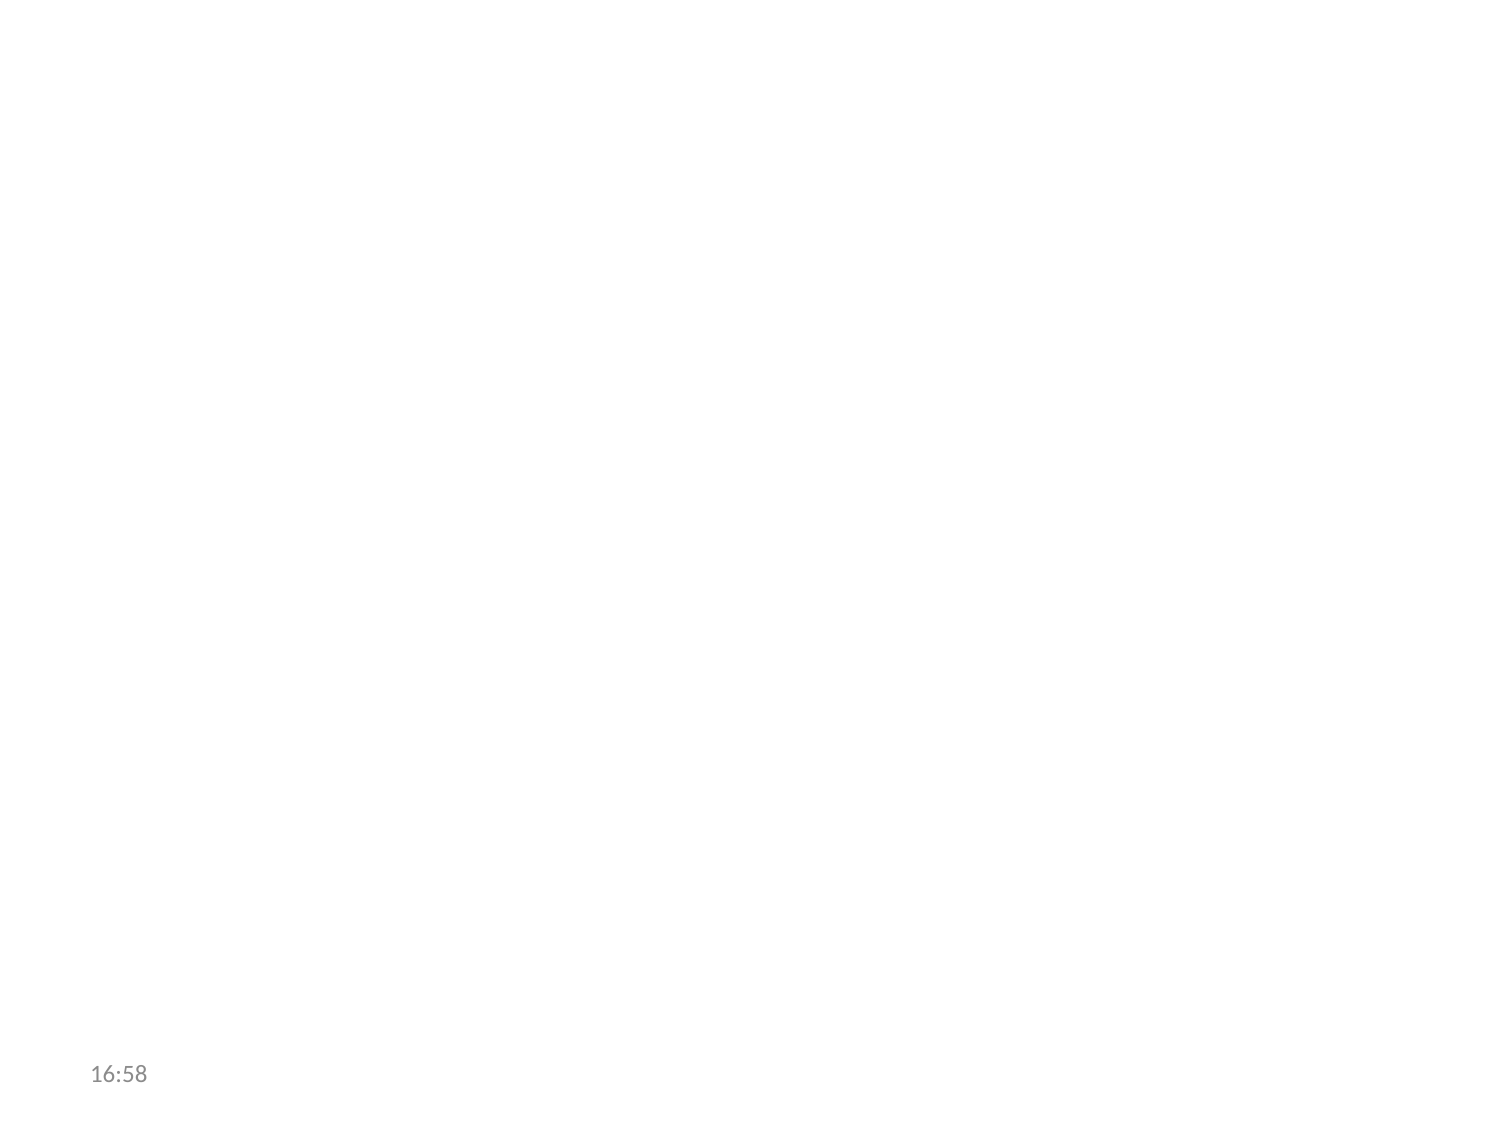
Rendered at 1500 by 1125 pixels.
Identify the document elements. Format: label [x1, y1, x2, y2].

slide_number [75, 1042, 425, 1103]
